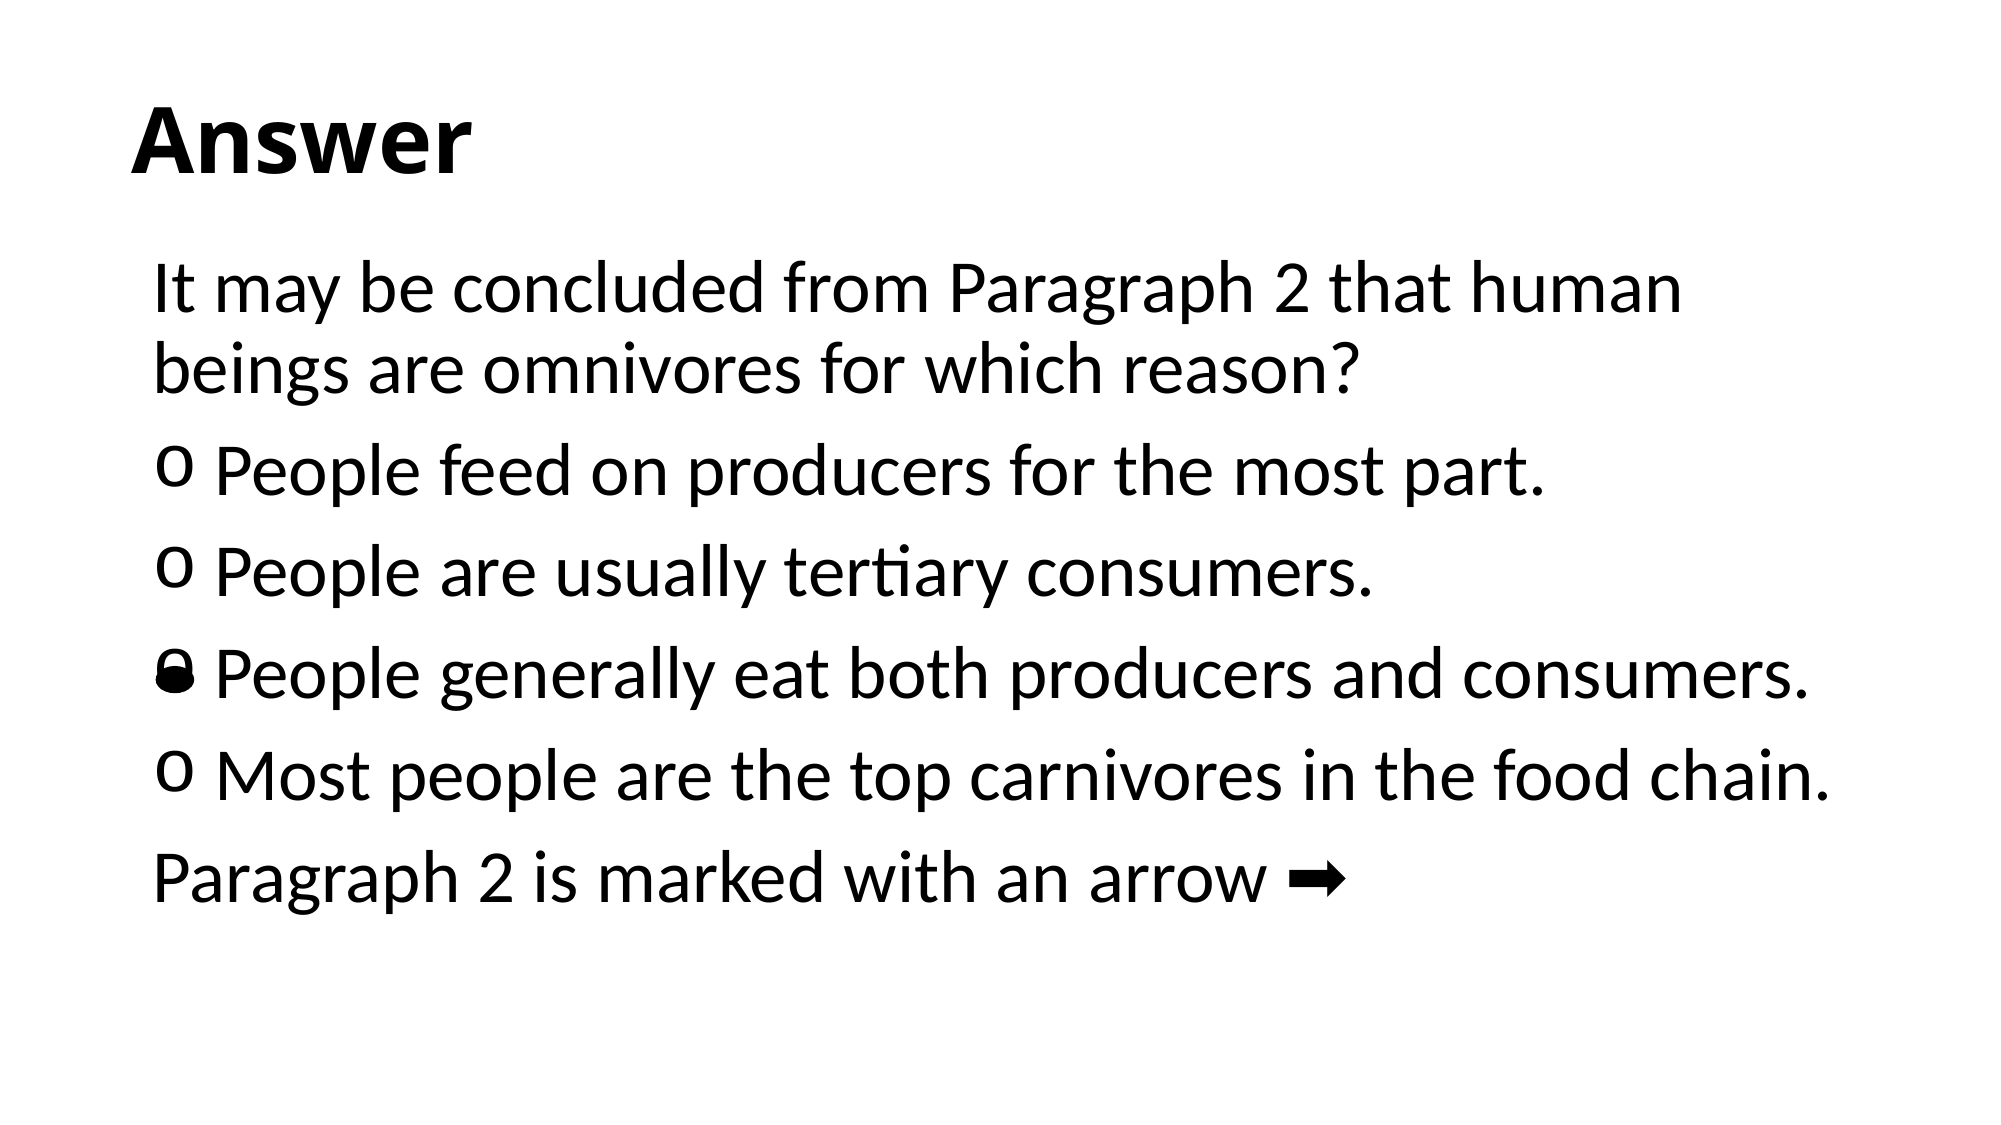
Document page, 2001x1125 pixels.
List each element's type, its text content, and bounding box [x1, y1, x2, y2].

title Answer [116, 47, 1830, 240]
text_box [154, 664, 196, 695]
list It may be concluded from Paragraph 2 that human beings are omnivores for which reason? People feed on producers for the most part. People are usually tertiary consumers. People generally eat both producers and consumers. Most people are the top carnivores in the food chain. Paragraph 2 is marked with an arrow ➡ [137, 239, 1863, 1014]
